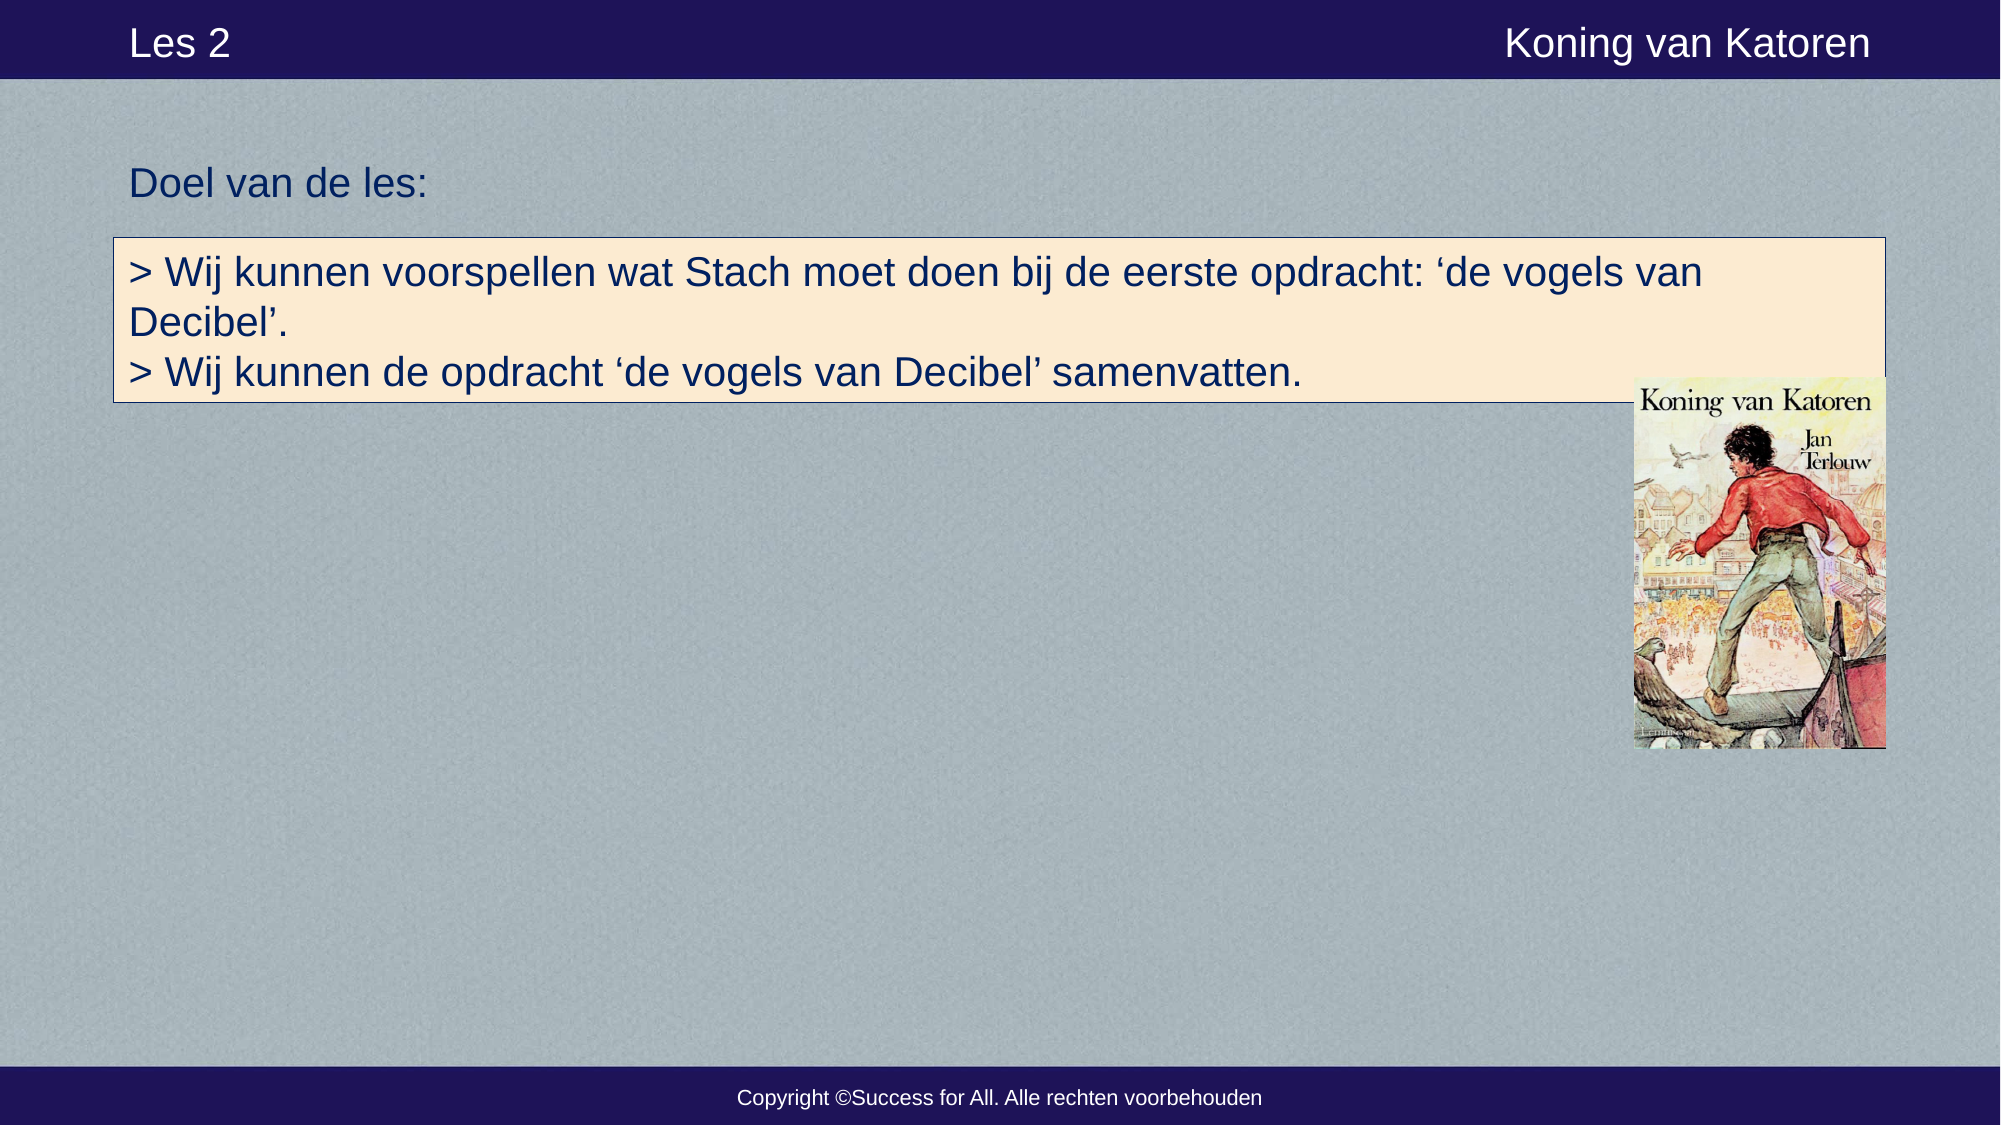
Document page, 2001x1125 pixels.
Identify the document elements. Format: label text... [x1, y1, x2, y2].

text_box Copyright ©Success for All. Alle rechten voorbehouden [0, 1076, 2000, 1125]
text_box Doel van de les: [113, 148, 1635, 214]
text_box Koning van Katoren [999, 8, 1886, 73]
text_box > Wij kunnen voorspellen wat Stach moet doen bij de eerste opdracht: ‘de vogels van Decibel’. > Wij kunnen de opdracht ‘de vogels van Decibel’ samenvatten. [113, 237, 1886, 403]
text_box Les 2 [114, 8, 354, 73]
picture [0, 0, 2001, 1125]
